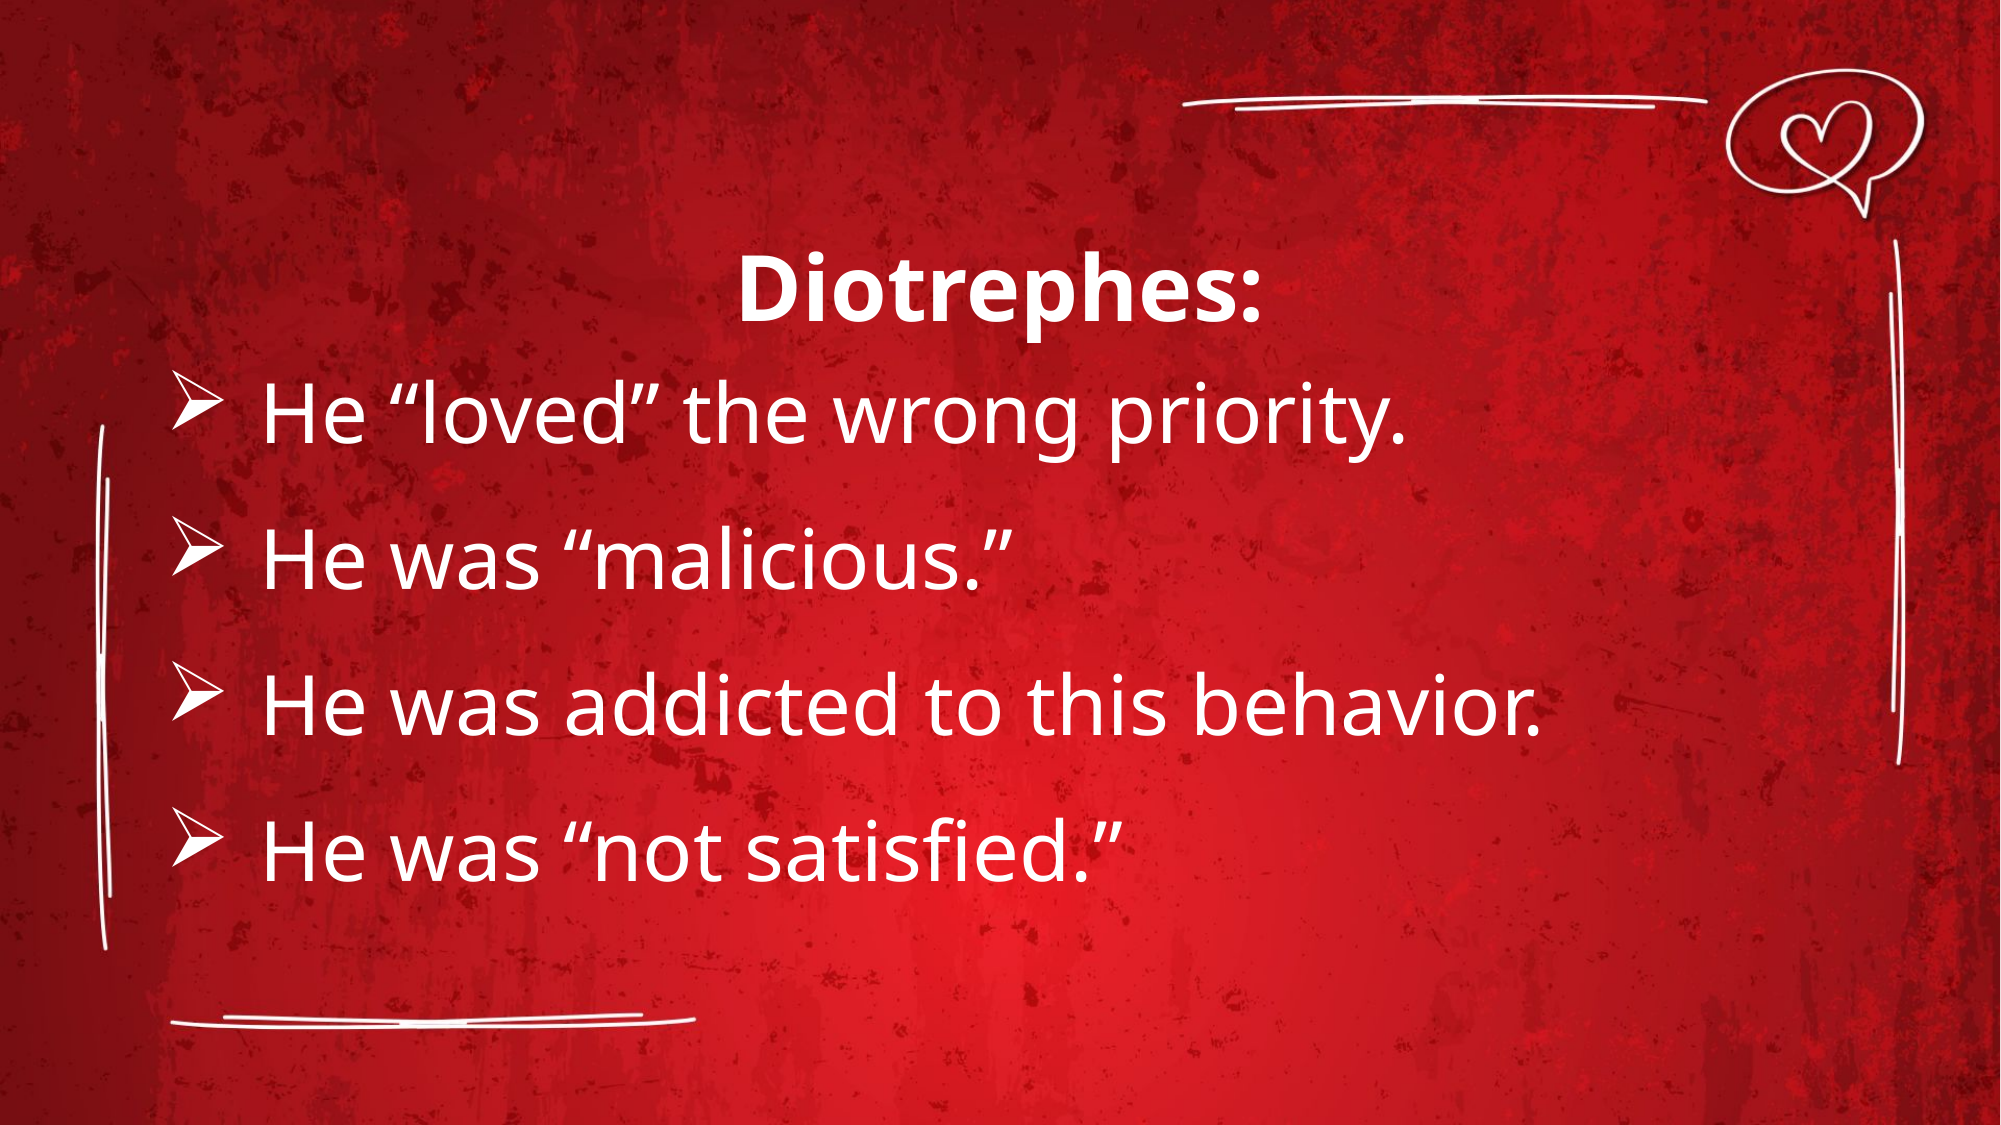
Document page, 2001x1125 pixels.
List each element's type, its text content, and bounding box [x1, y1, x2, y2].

picture [0, 0, 2001, 1125]
list He “loved” the wrong priority. He was “malicious.” He was addicted to this behavior. He was “not satisfied.” [150, 339, 1880, 919]
title Diotrephes: [277, 206, 1723, 349]
